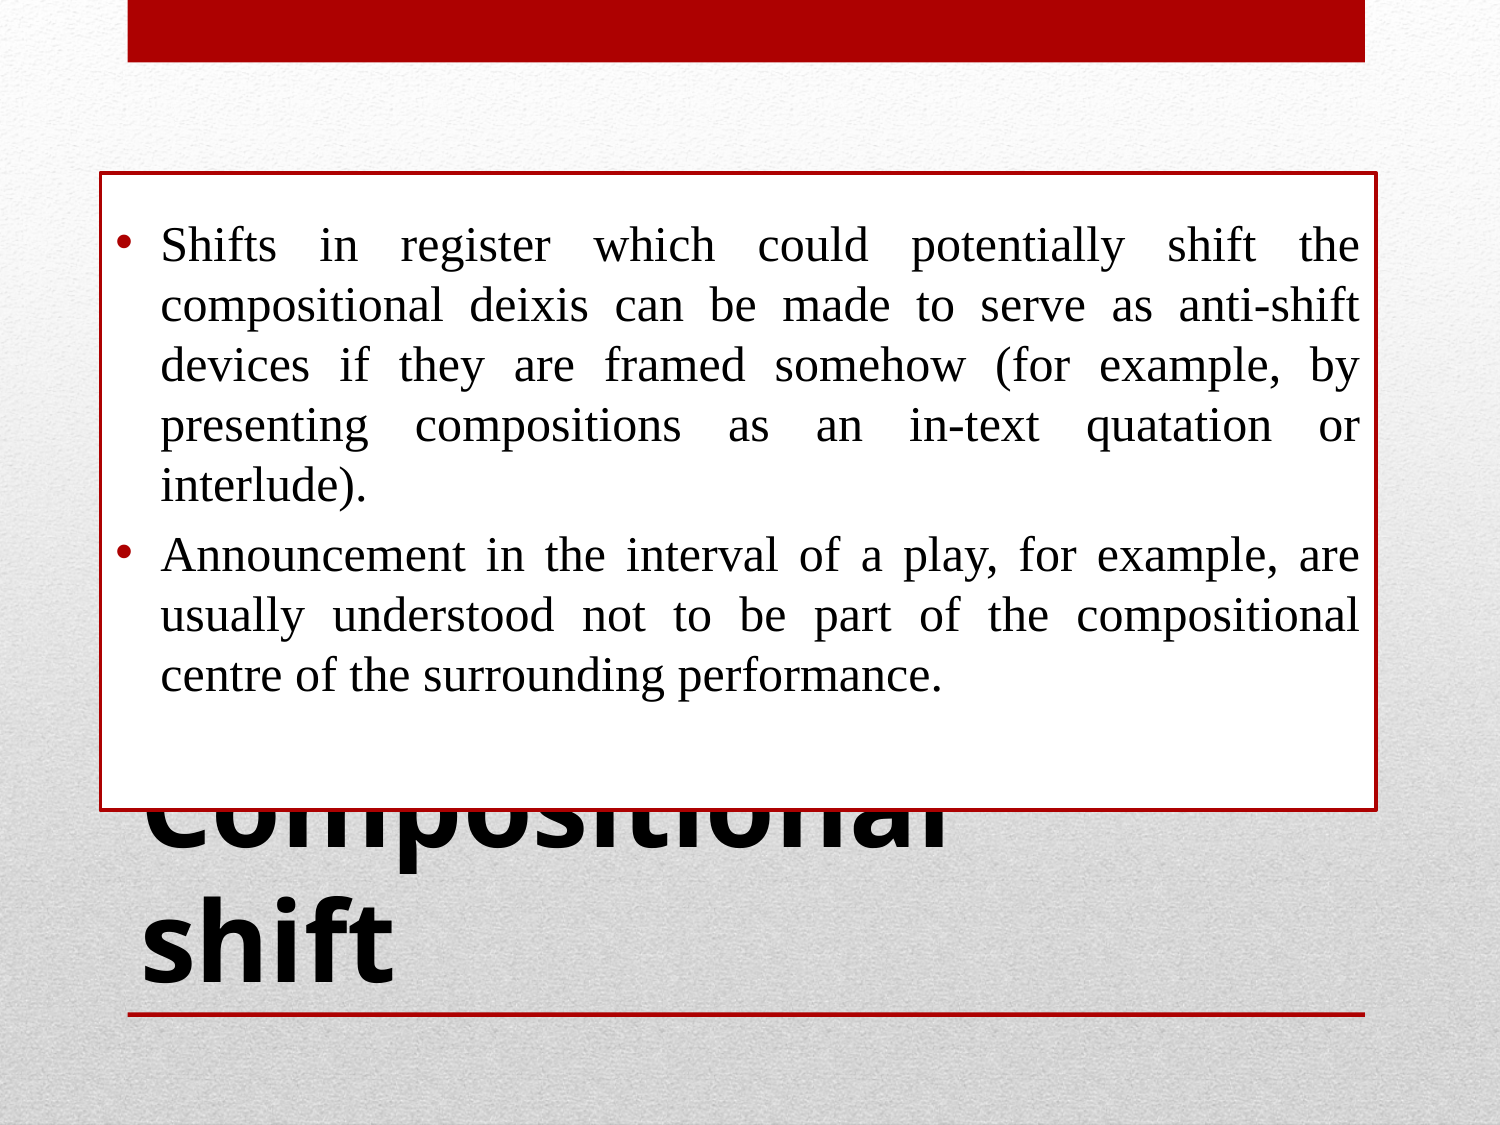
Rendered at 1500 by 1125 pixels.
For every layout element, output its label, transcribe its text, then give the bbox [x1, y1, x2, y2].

list Shifts in register which could potentially shift the compositional deixis can be made to serve as anti-shift devices if they are framed somehow (for example, by presenting compositions as an in-text quatation or interlude). Announcement in the interval of a play, for example, are usually understood not to be part of the compositional centre of the surrounding performance. [99, 171, 1378, 812]
title Compositional shift [125, 812, 1238, 1013]
